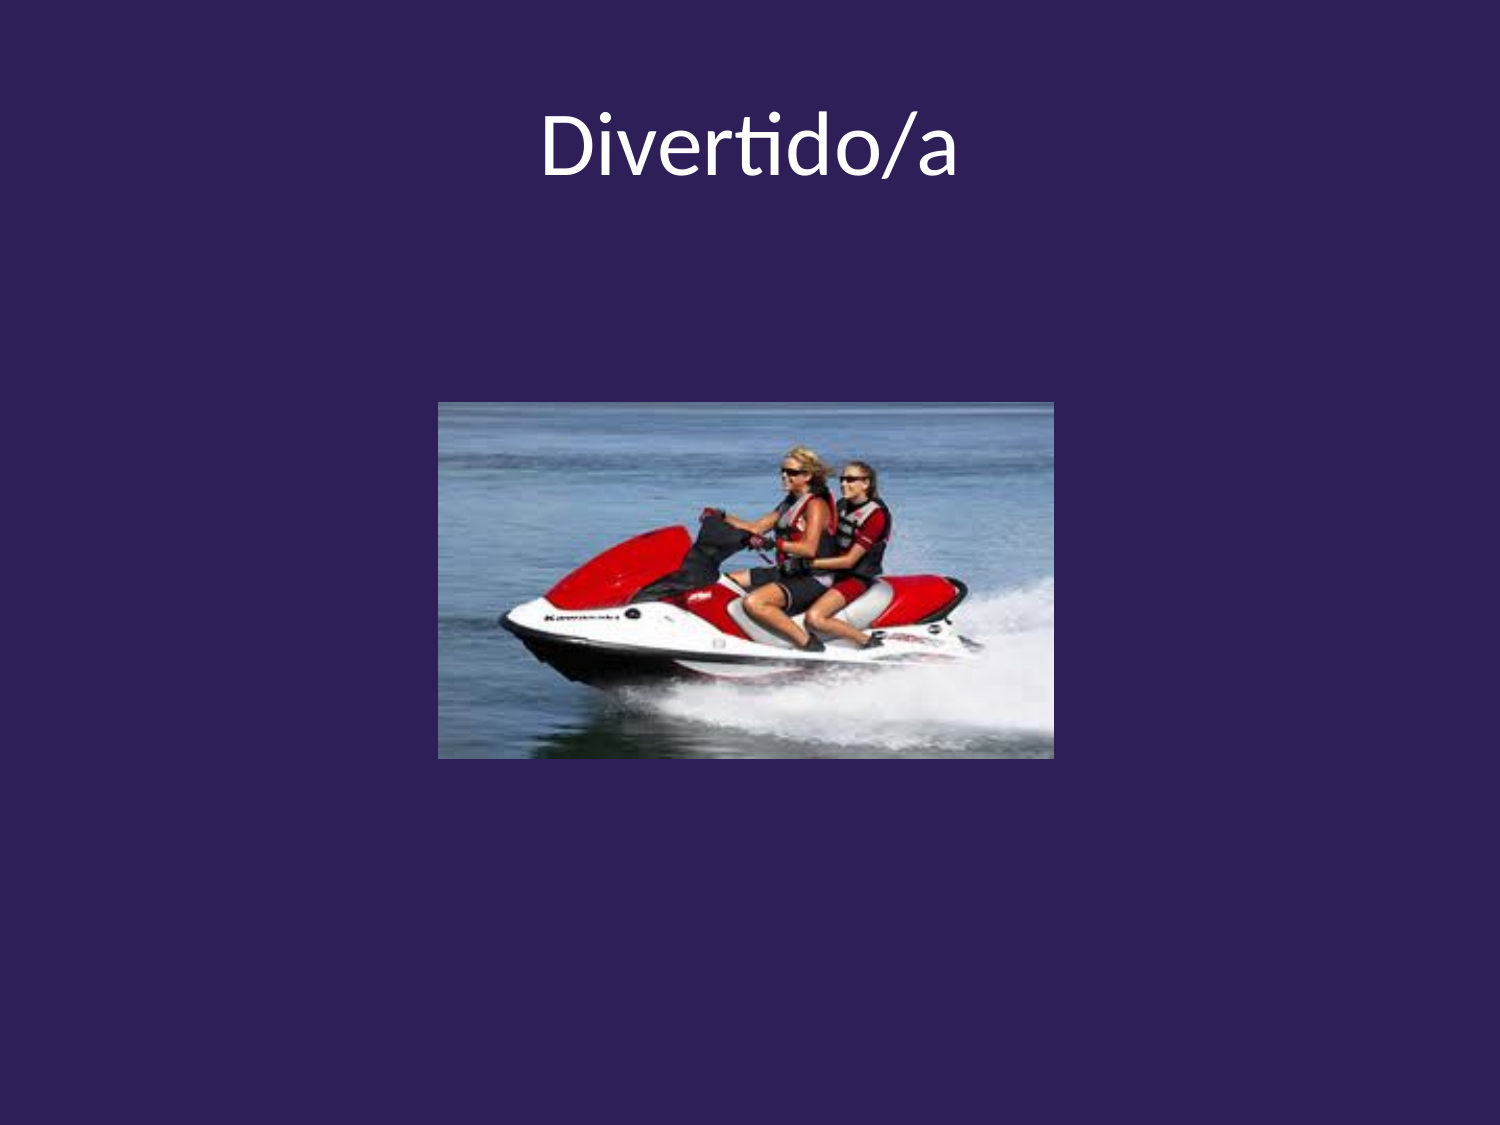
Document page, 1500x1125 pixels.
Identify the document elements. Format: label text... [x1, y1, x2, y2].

picture [438, 401, 1054, 759]
title Divertido/a [75, 45, 1425, 233]
